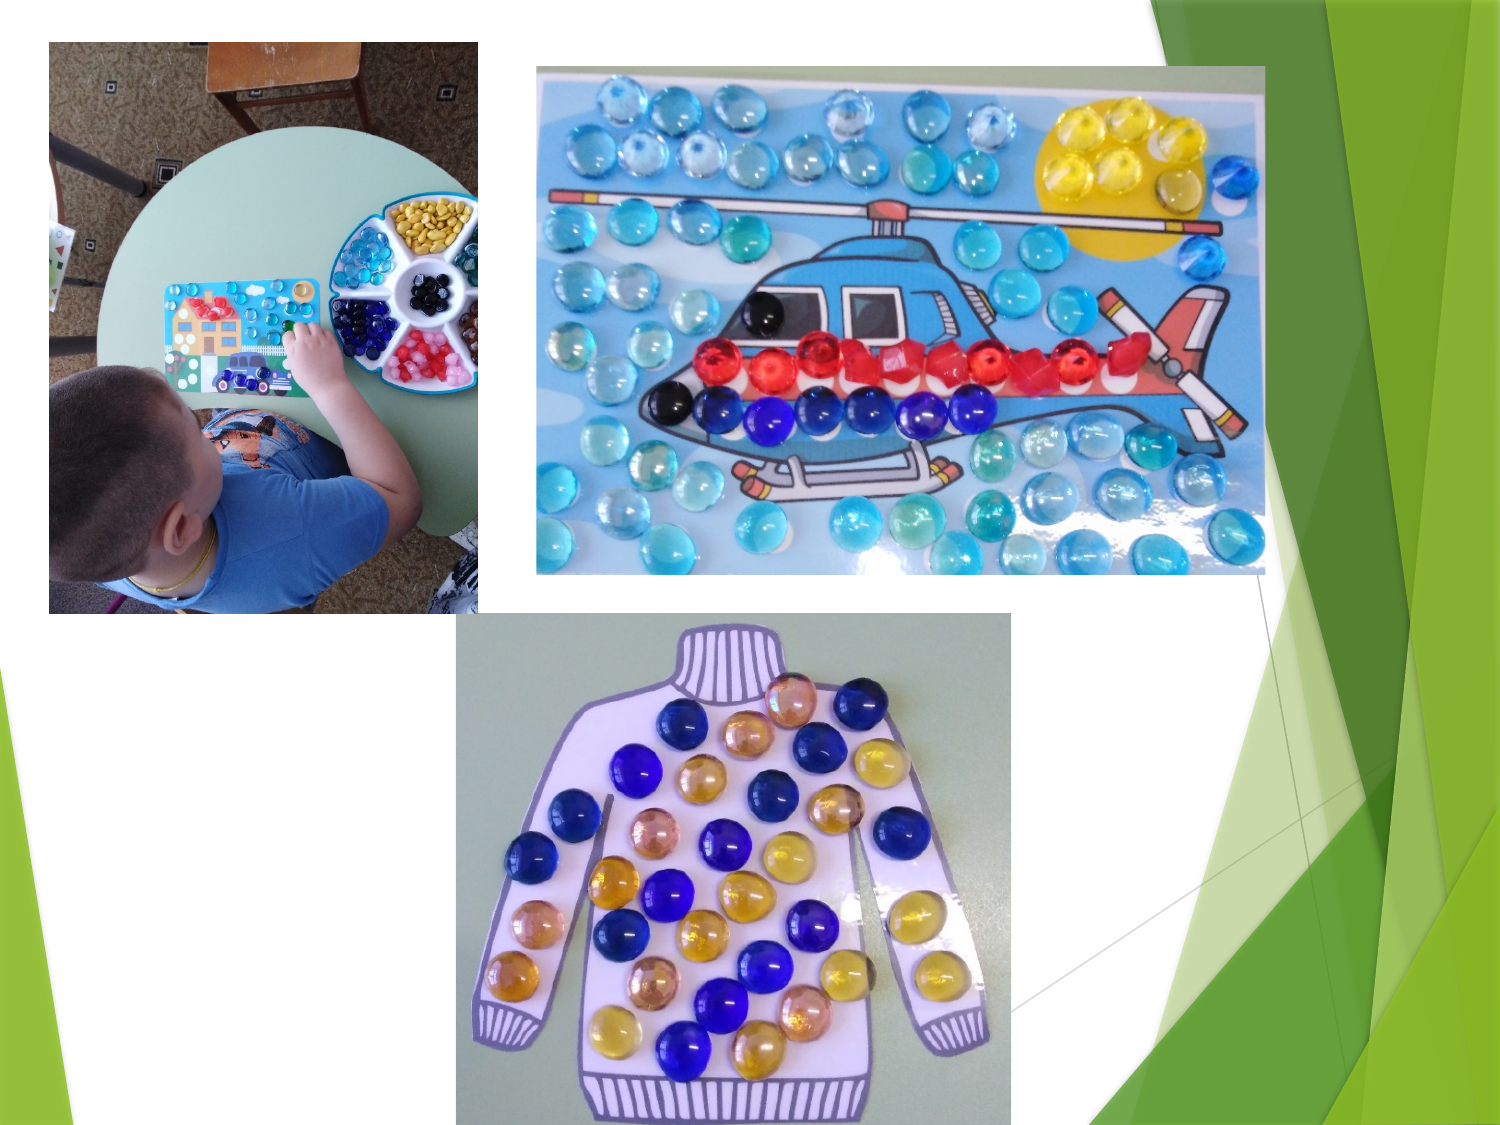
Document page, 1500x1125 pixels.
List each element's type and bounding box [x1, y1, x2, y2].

picture [535, 65, 1266, 575]
picture [49, 42, 1012, 1125]
